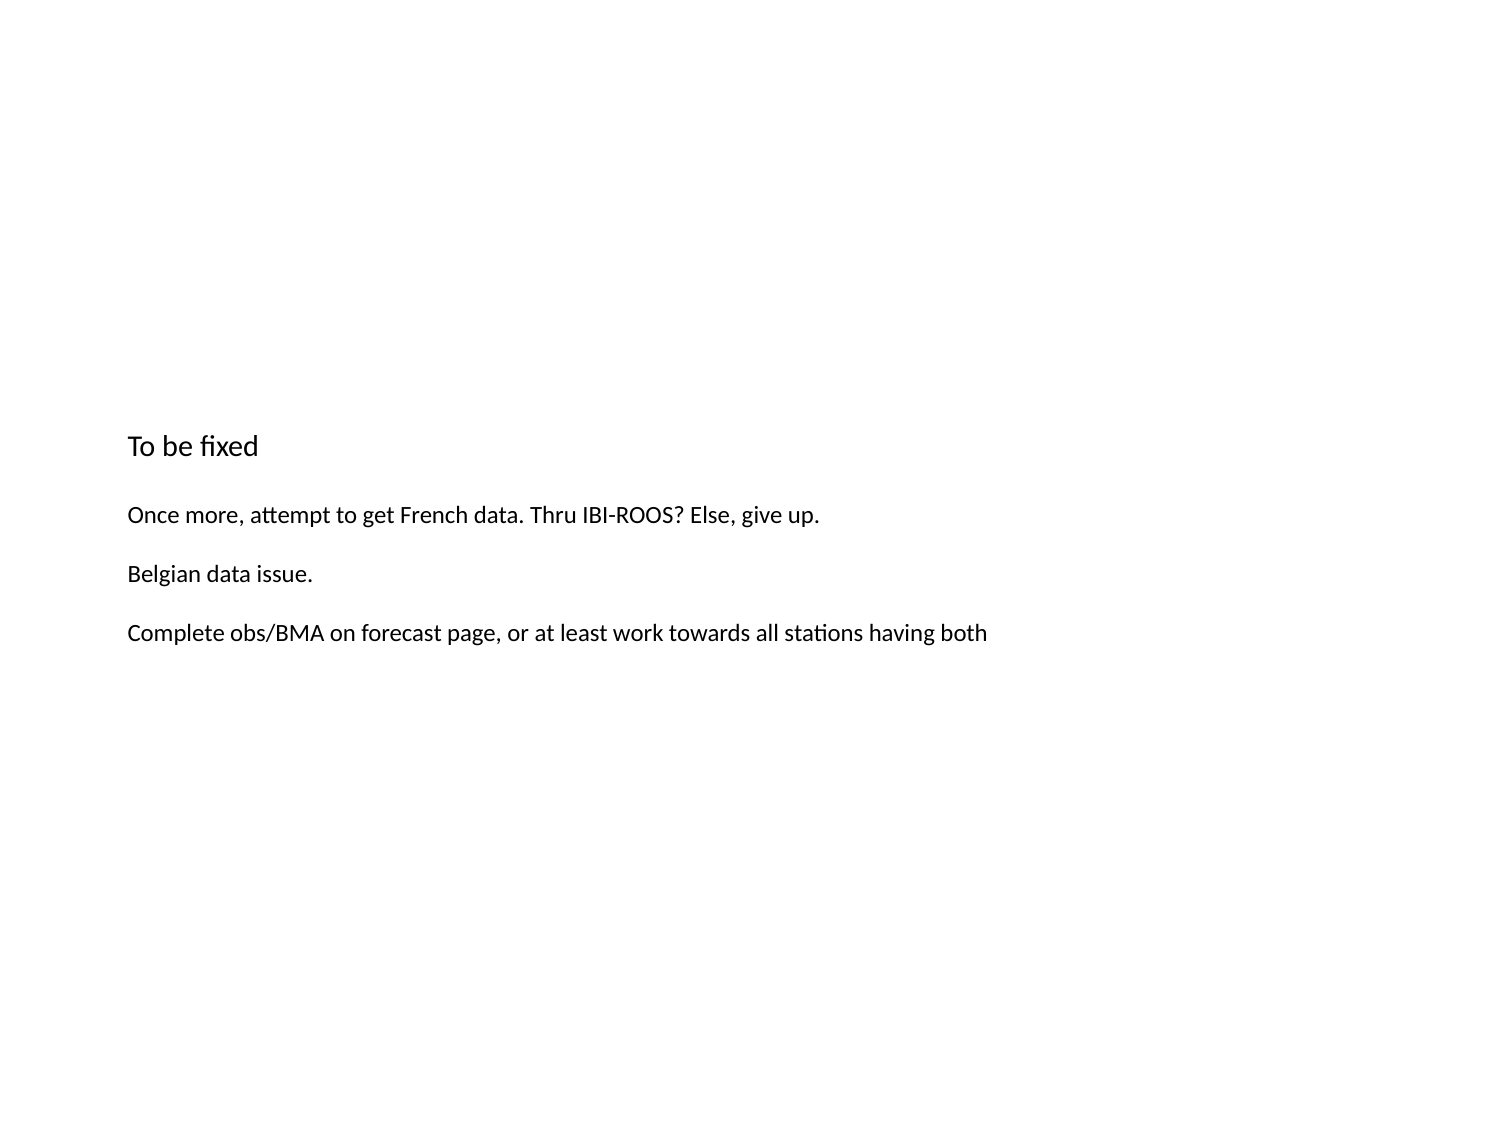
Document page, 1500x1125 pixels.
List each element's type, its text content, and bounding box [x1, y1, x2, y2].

title To be fixed Once more, attempt to get French data. Thru IBI-ROOS? Else, give up. Belgian data issue. Complete obs/BMA on forecast page, or at least work towards all stations having both [112, 415, 1388, 657]
